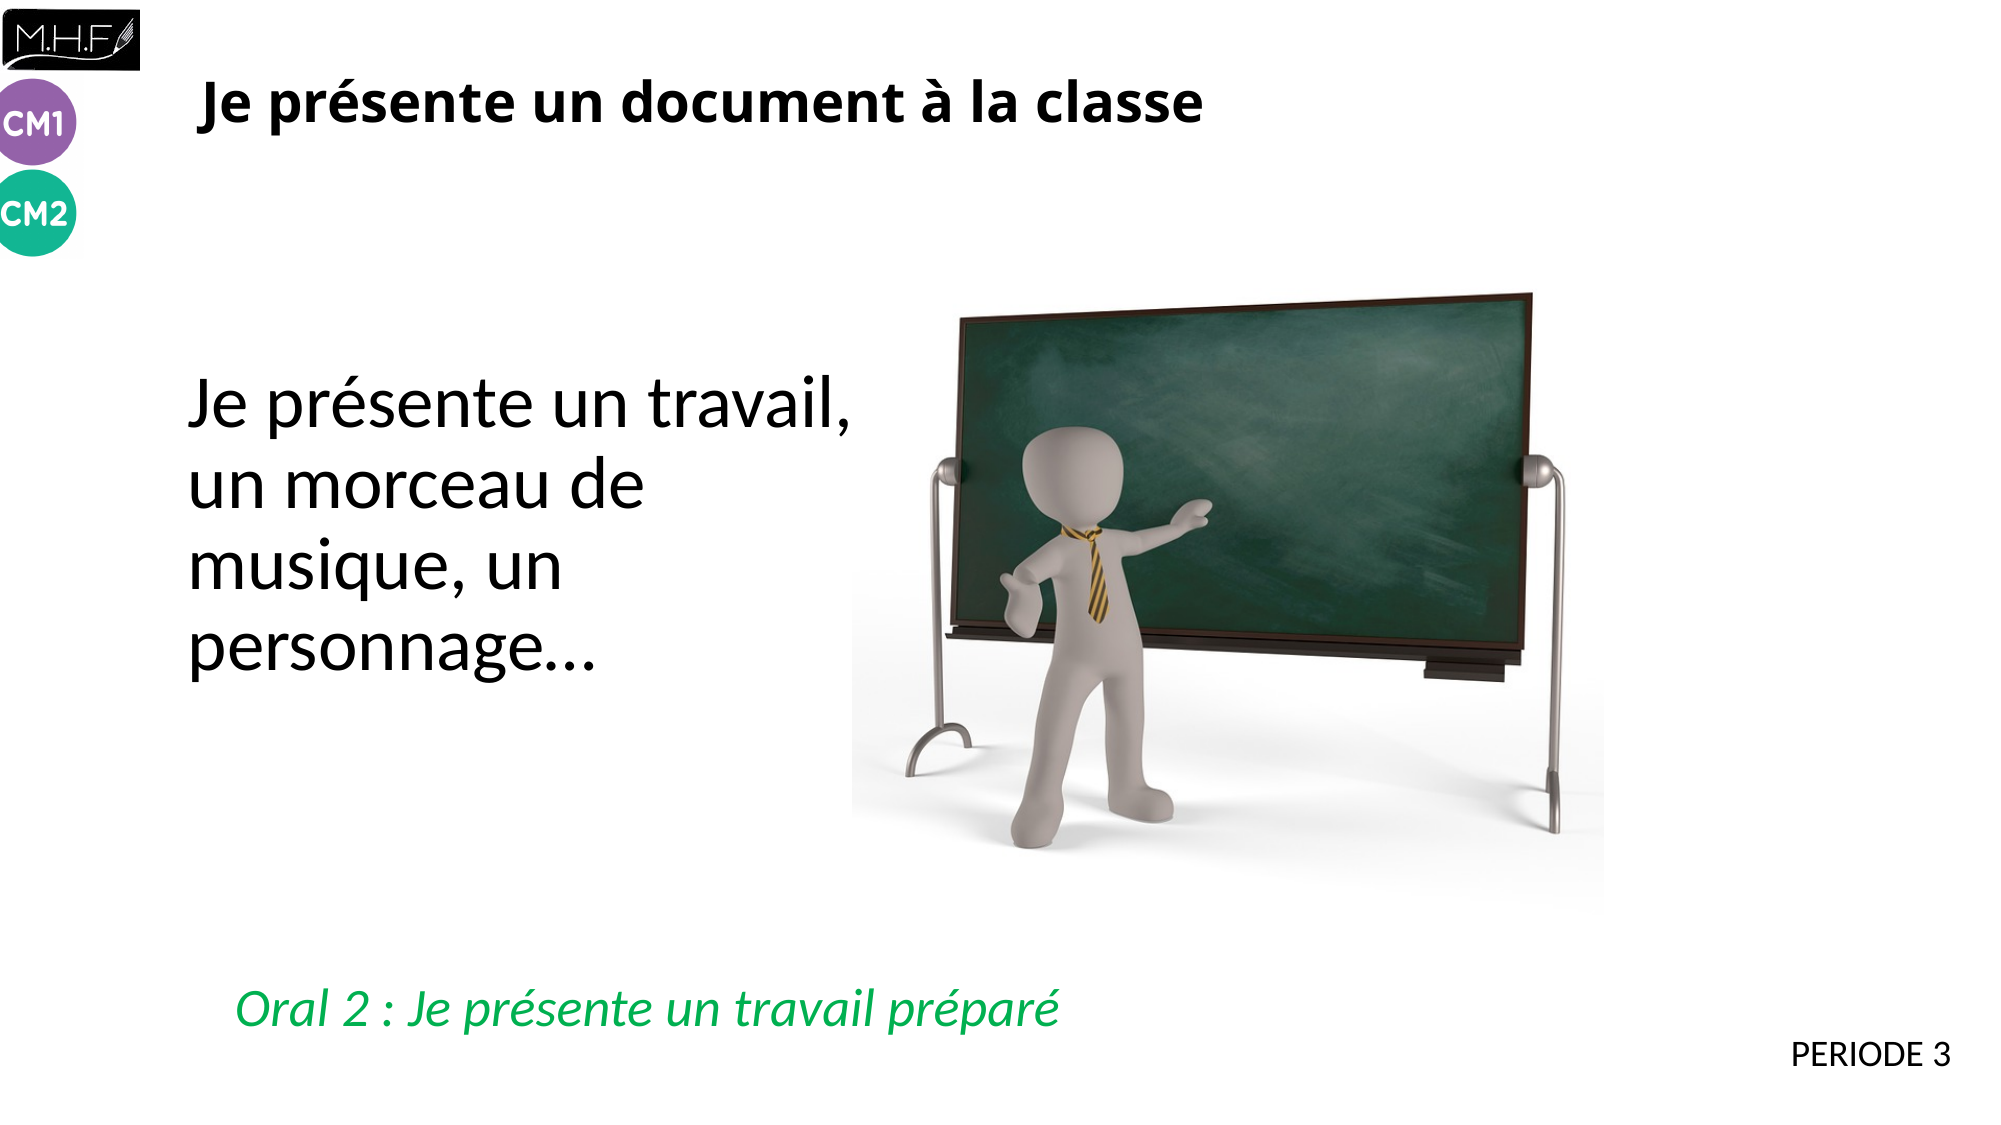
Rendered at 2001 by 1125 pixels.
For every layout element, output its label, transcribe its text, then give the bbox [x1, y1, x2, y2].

picture [852, 188, 1604, 940]
text_box PERIODE 3 [1362, 1021, 1967, 1082]
text_box Oral 2 : Je présente un travail préparé [220, 939, 1082, 1083]
list Je présente un travail, un morceau de musique, un personnage… [172, 355, 852, 773]
title Je présente un document à la classe [186, 50, 1410, 159]
picture [0, 7, 140, 259]
